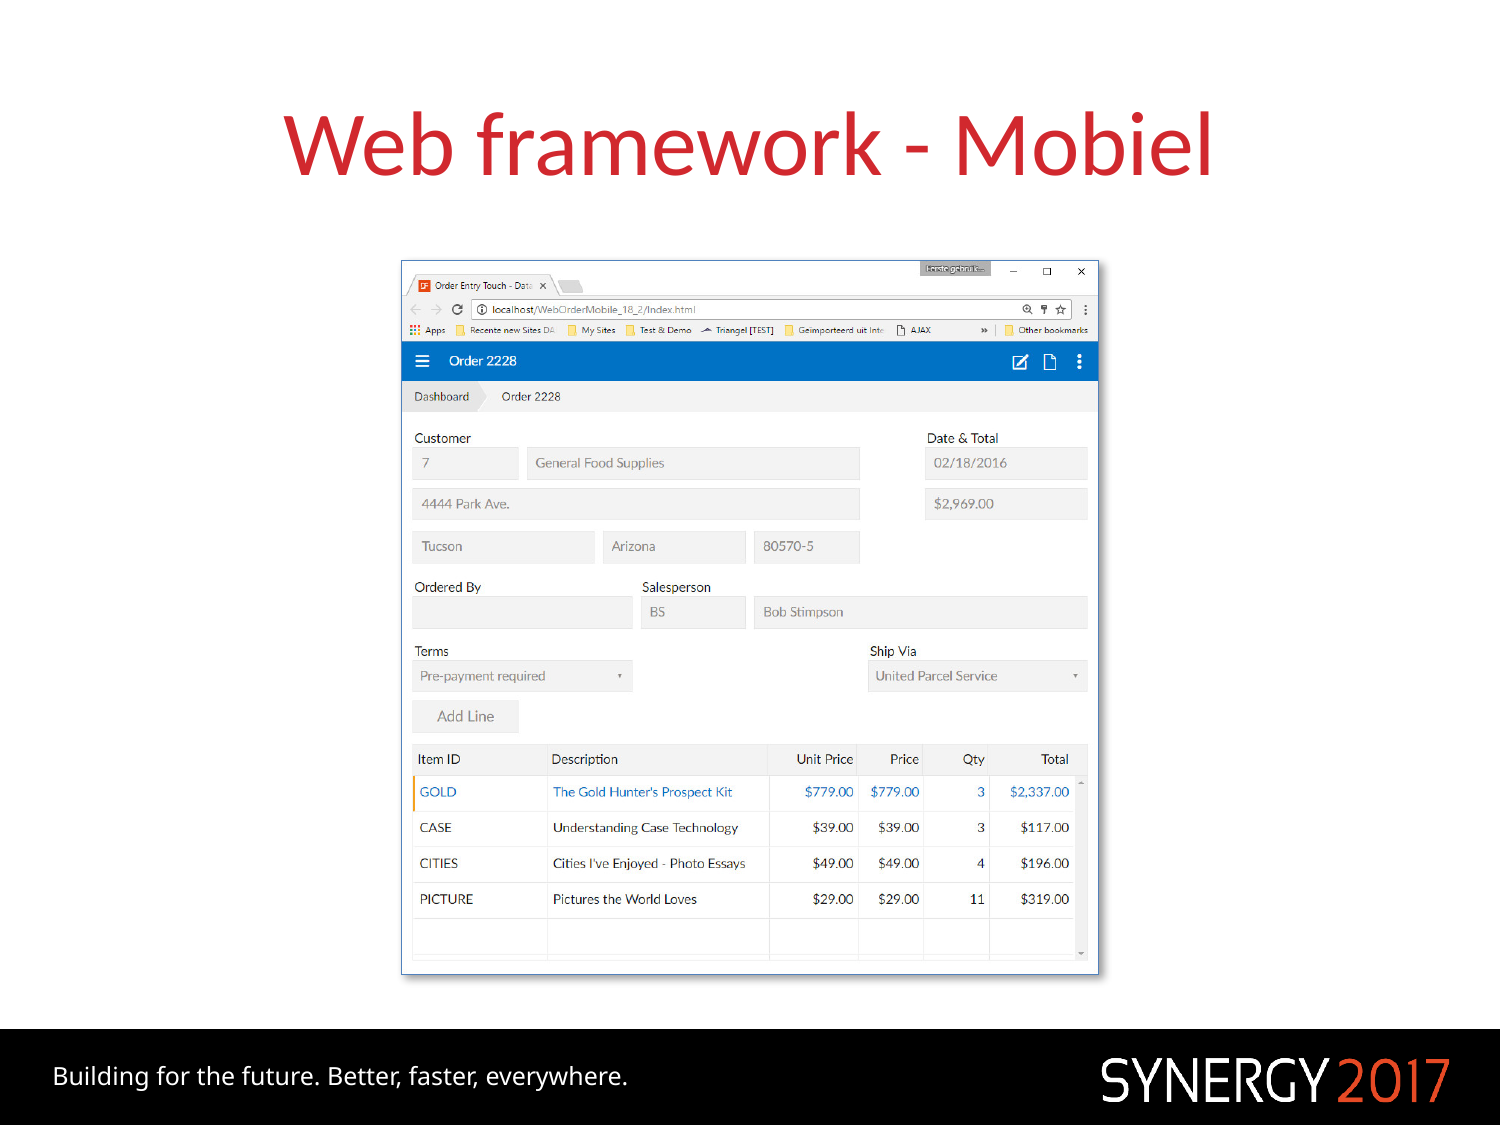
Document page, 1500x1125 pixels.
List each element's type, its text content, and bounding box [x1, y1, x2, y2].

picture [401, 260, 1099, 975]
picture [1087, 1042, 1463, 1118]
title Web framework - Mobiel [75, 45, 1425, 233]
